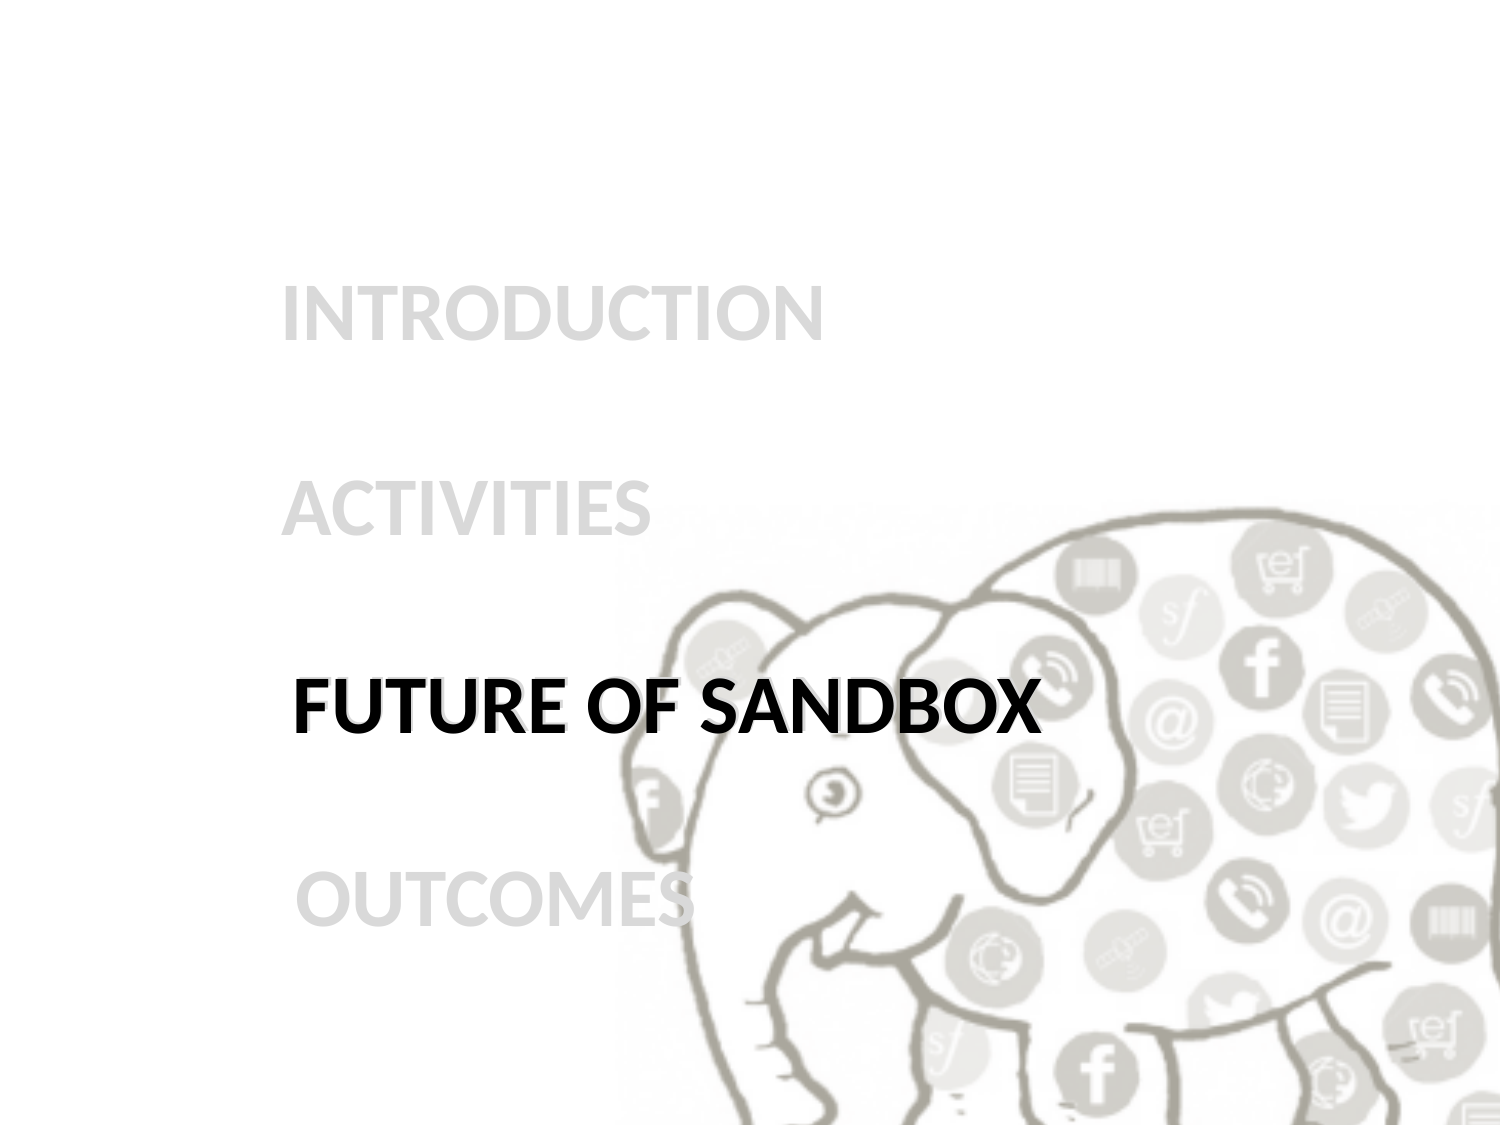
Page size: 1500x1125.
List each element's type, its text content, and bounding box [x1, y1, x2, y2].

text_box FUTURE OF SANDBOX [277, 631, 1080, 766]
